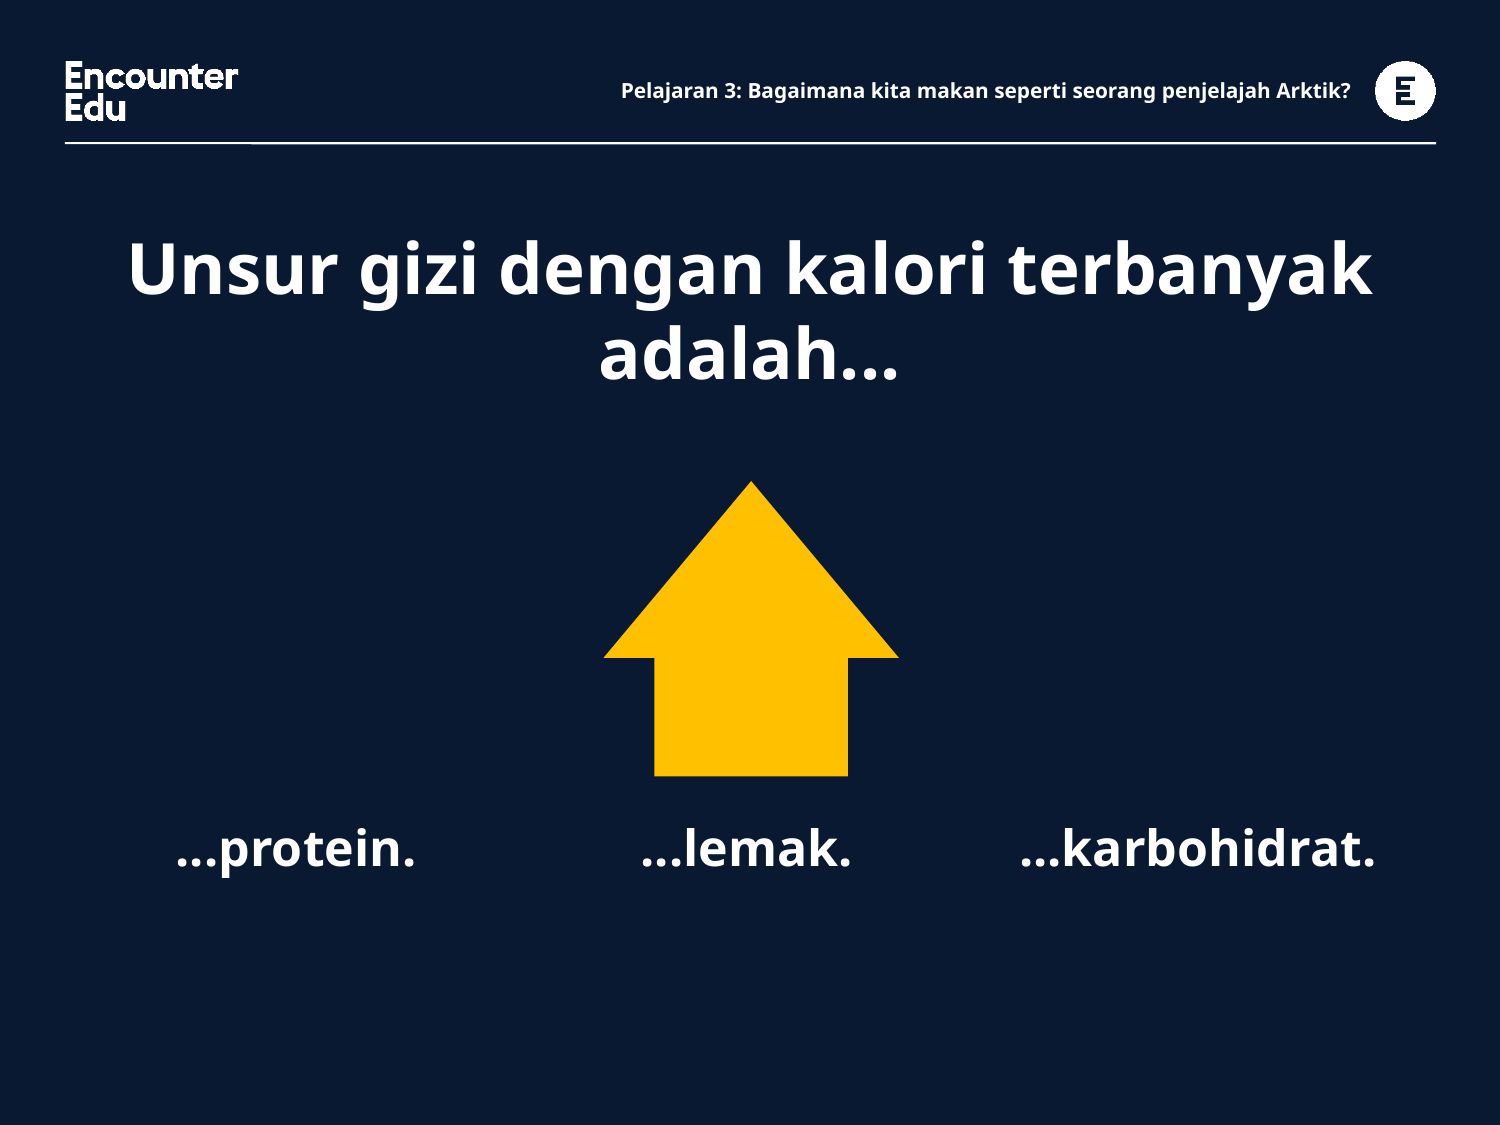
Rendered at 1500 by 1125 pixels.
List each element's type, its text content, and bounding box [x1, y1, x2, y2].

picture [61, 59, 243, 122]
table_header ...lemak. [522, 805, 972, 1020]
table_header ...karbohidrat. [972, 805, 1423, 1020]
text_box [601, 478, 901, 779]
text_box Unsur gizi dengan kalori terbanyak adalah... [73, 215, 1427, 401]
table_header ...protein. [71, 805, 522, 1020]
picture [1373, 59, 1437, 122]
title Pelajaran 3: Bagaimana kita makan seperti seorang penjelajah Arktik? [511, 71, 1359, 113]
